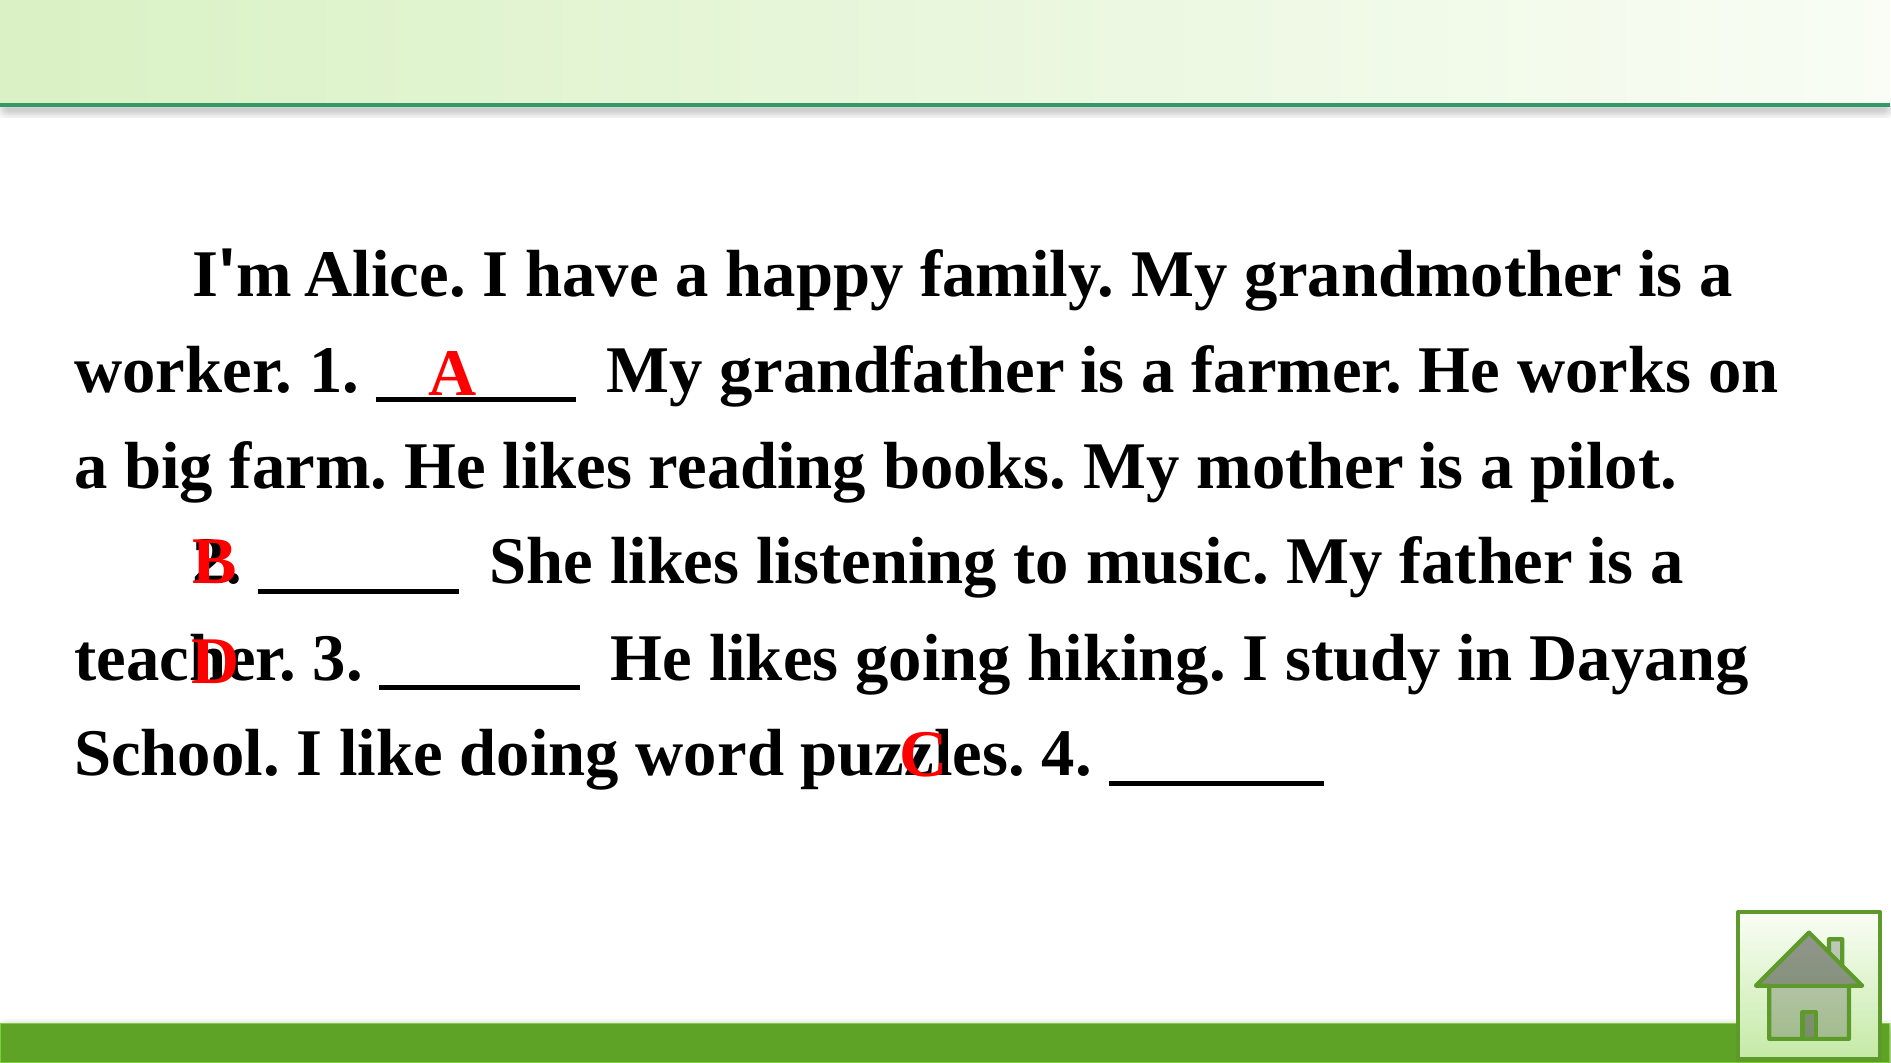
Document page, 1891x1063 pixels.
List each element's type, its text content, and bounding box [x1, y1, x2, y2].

text_box A [413, 305, 492, 417]
text_box C [884, 686, 963, 798]
text_box D [176, 593, 255, 705]
text_box B [177, 493, 252, 593]
text_box I'm Alice. I have a happy family. My grandmother is a worker. 1. My grandfather is a farmer. He works on a big farm. He likes reading books. My mother is a pilot. 2. She likes listening to music. My father is a teacher. 3. He likes going hiking. I study in Dayang School. I like doing word puzzles. 4. [59, 206, 1833, 797]
